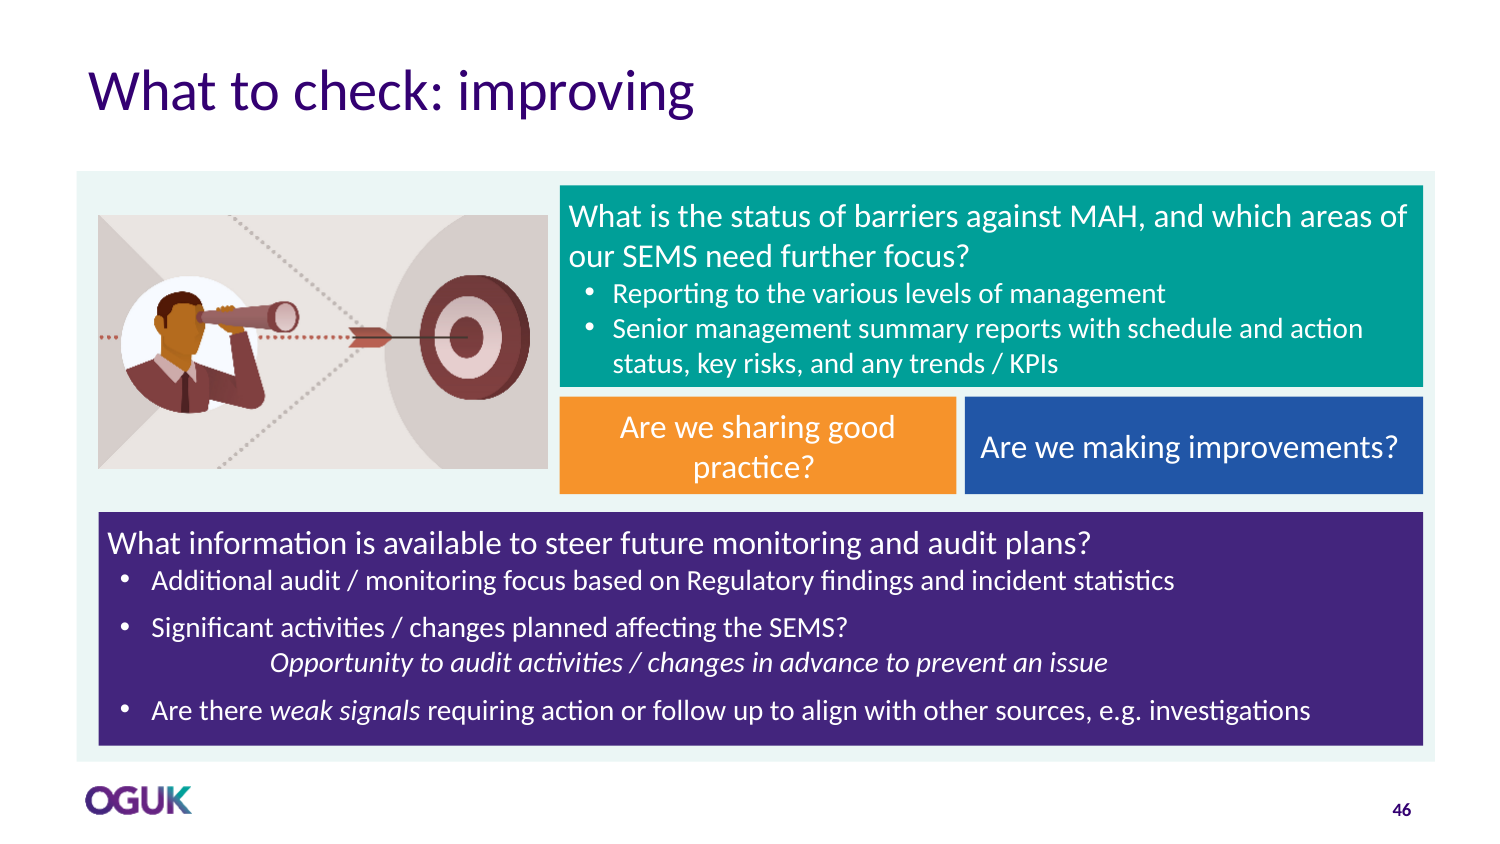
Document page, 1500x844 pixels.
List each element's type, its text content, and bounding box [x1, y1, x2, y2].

picture [98, 215, 548, 469]
text_box Are we sharing good practice? [559, 396, 957, 495]
title What to check: improving [88, 38, 1412, 145]
slide_number 46 [1352, 800, 1412, 818]
text_box [76, 170, 1436, 763]
text_box Are we making improvements? [964, 396, 1424, 495]
text_box What is the status of barriers against MAH, and which areas of our SEMS need further focus? Reporting to the various levels of management Senior management summary reports with schedule and action status, key risks, and any trends / KPIs [559, 184, 1424, 388]
text_box What information is available to steer future monitoring and audit plans? Additional audit / monitoring focus based on Regulatory findings and incident statistics Significant activities / changes planned affecting the SEMS? Opportunity to audit activities / changes in advance to prevent an issue Are there weak signals requiring action or follow up to align with other sources, e.g. investigations [98, 511, 1424, 747]
picture [76, 778, 200, 822]
